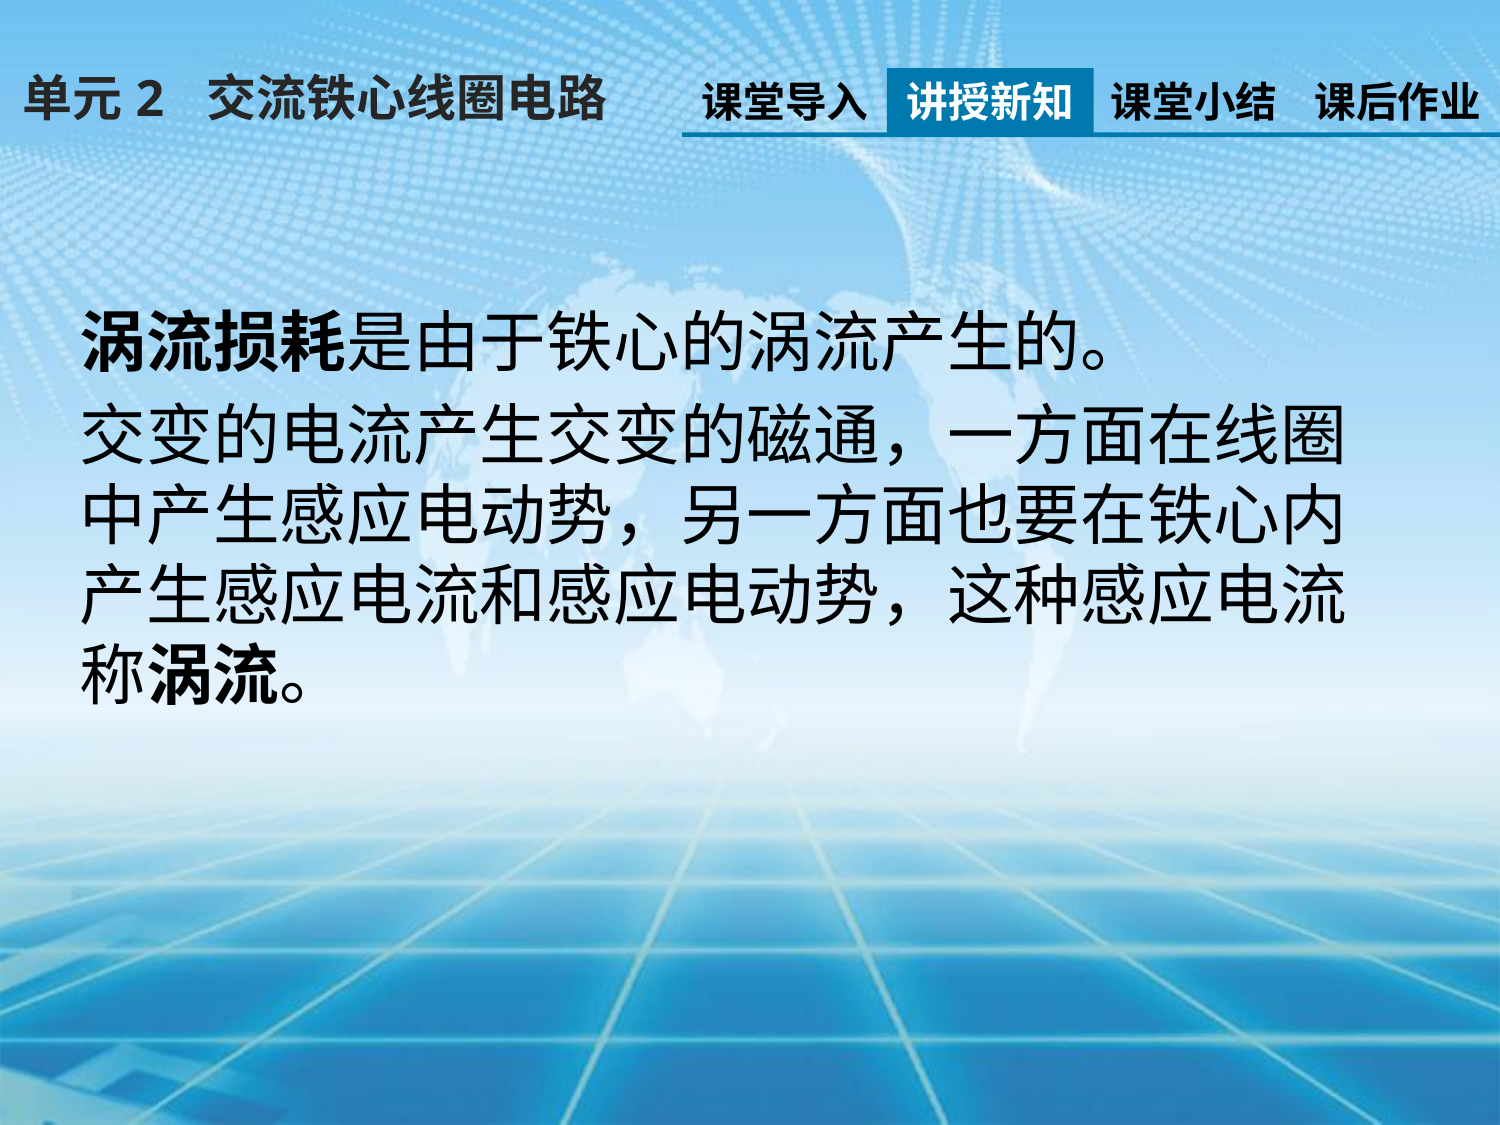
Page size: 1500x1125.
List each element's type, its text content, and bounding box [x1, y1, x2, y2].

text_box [8, 59, 1500, 135]
text_box 涡流损耗是由于铁心的涡流产生的。 交变的电流产生交变的磁通，一方面在线圈中产生感应电动势，另一方面也要在铁心内产生感应电流和感应电动势，这种感应电流称涡流。 [64, 292, 1415, 841]
picture [0, 0, 1500, 1125]
